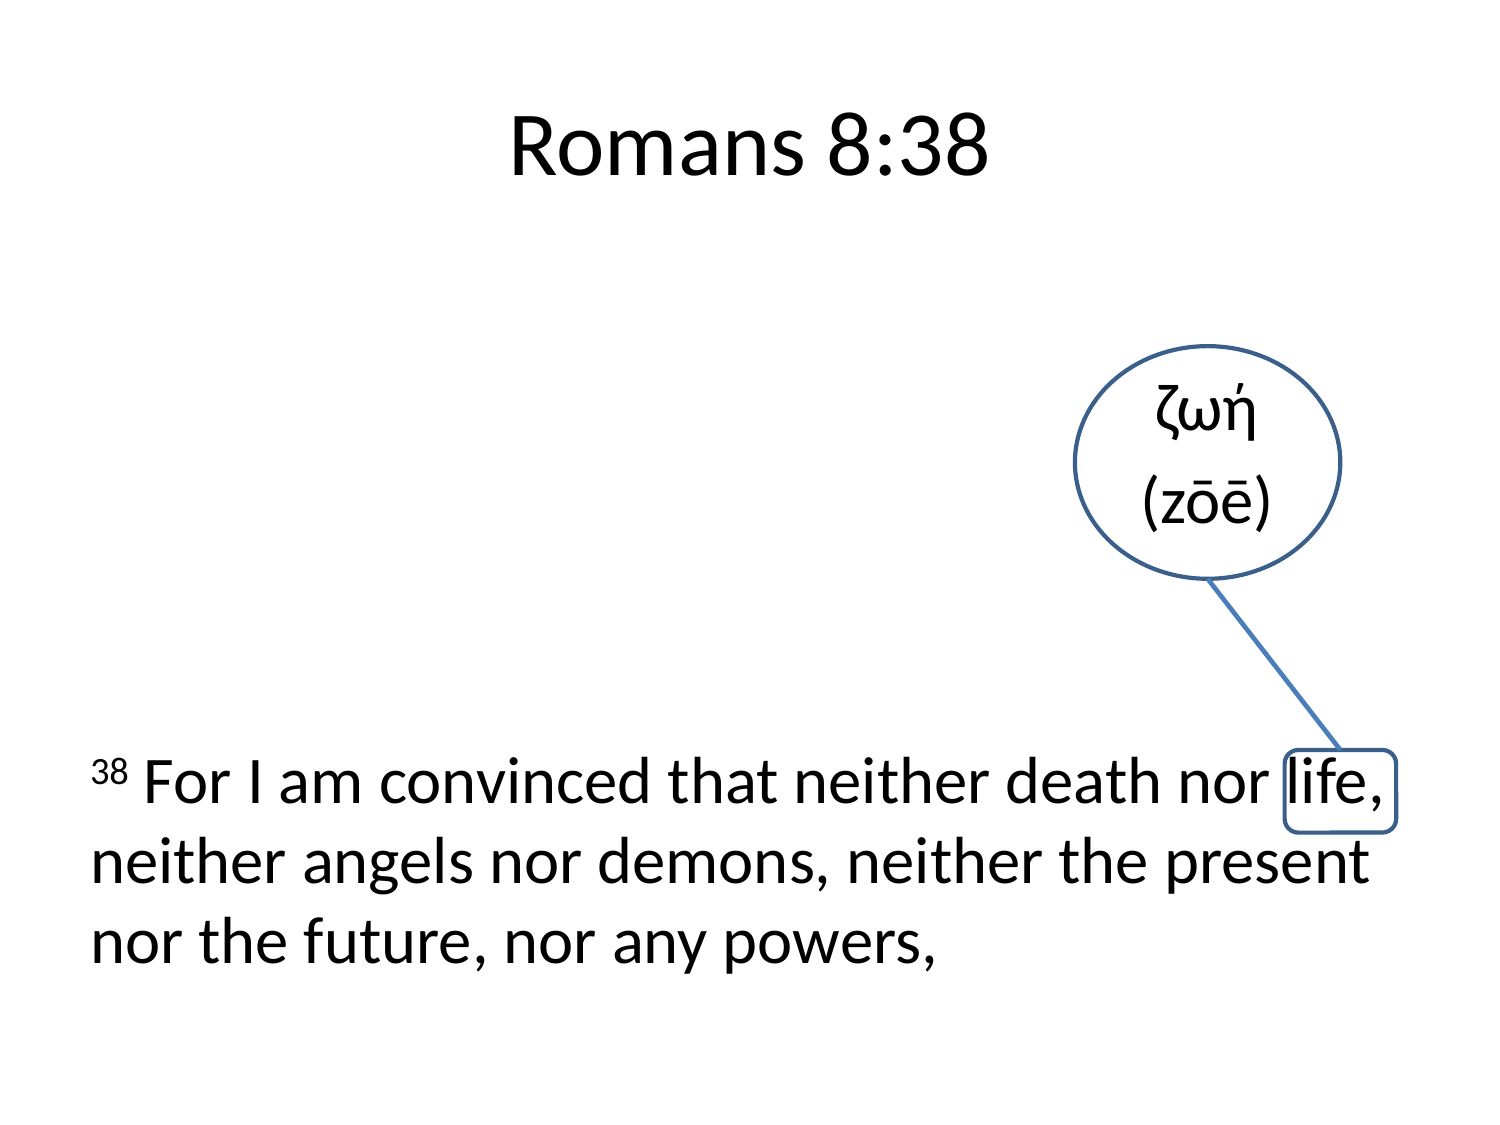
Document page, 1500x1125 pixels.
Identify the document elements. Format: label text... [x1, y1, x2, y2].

text_box [1282, 747, 1399, 835]
text_box [1072, 344, 1343, 581]
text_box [1207, 578, 1341, 751]
list ζωή (zōē) 38 For I am convinced that neither death nor life, neither angels nor demons, neither the present nor the future, nor any powers, [75, 262, 1425, 1005]
title Romans 8:38 [75, 45, 1425, 233]
